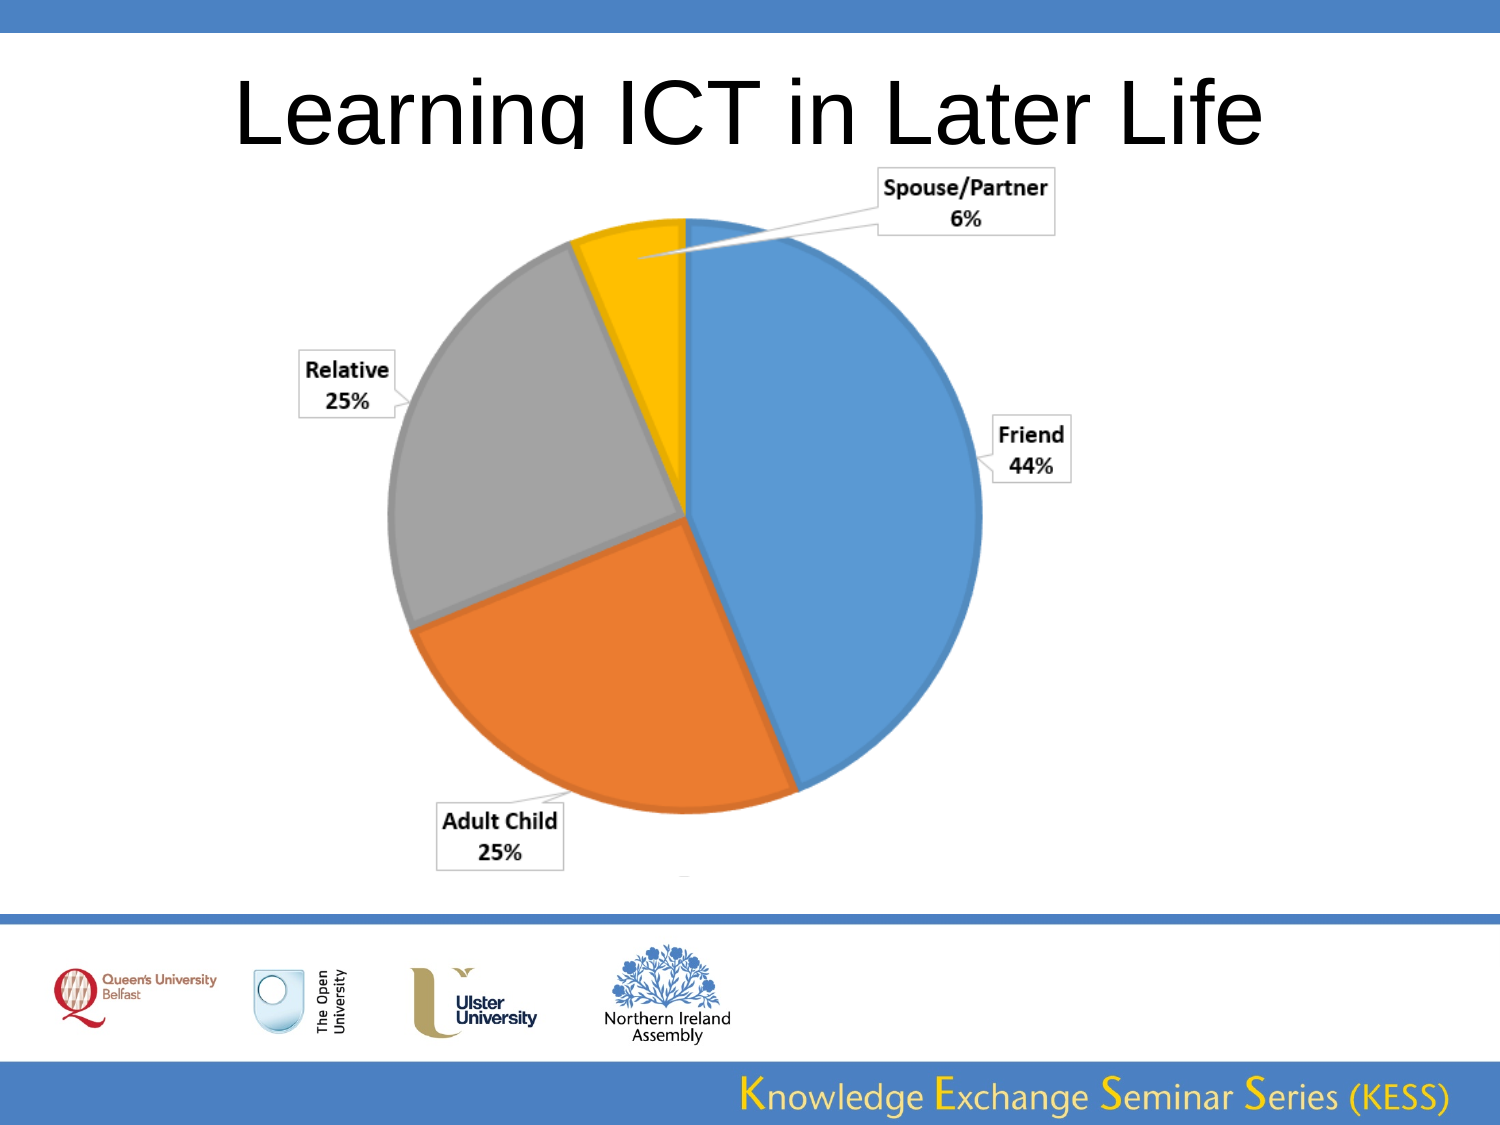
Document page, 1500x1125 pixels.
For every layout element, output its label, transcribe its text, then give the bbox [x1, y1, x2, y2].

title Learning ICT in Later Life [75, 45, 1425, 233]
picture [0, 914, 1500, 1125]
picture [0, 0, 1500, 33]
picture [282, 148, 1116, 877]
